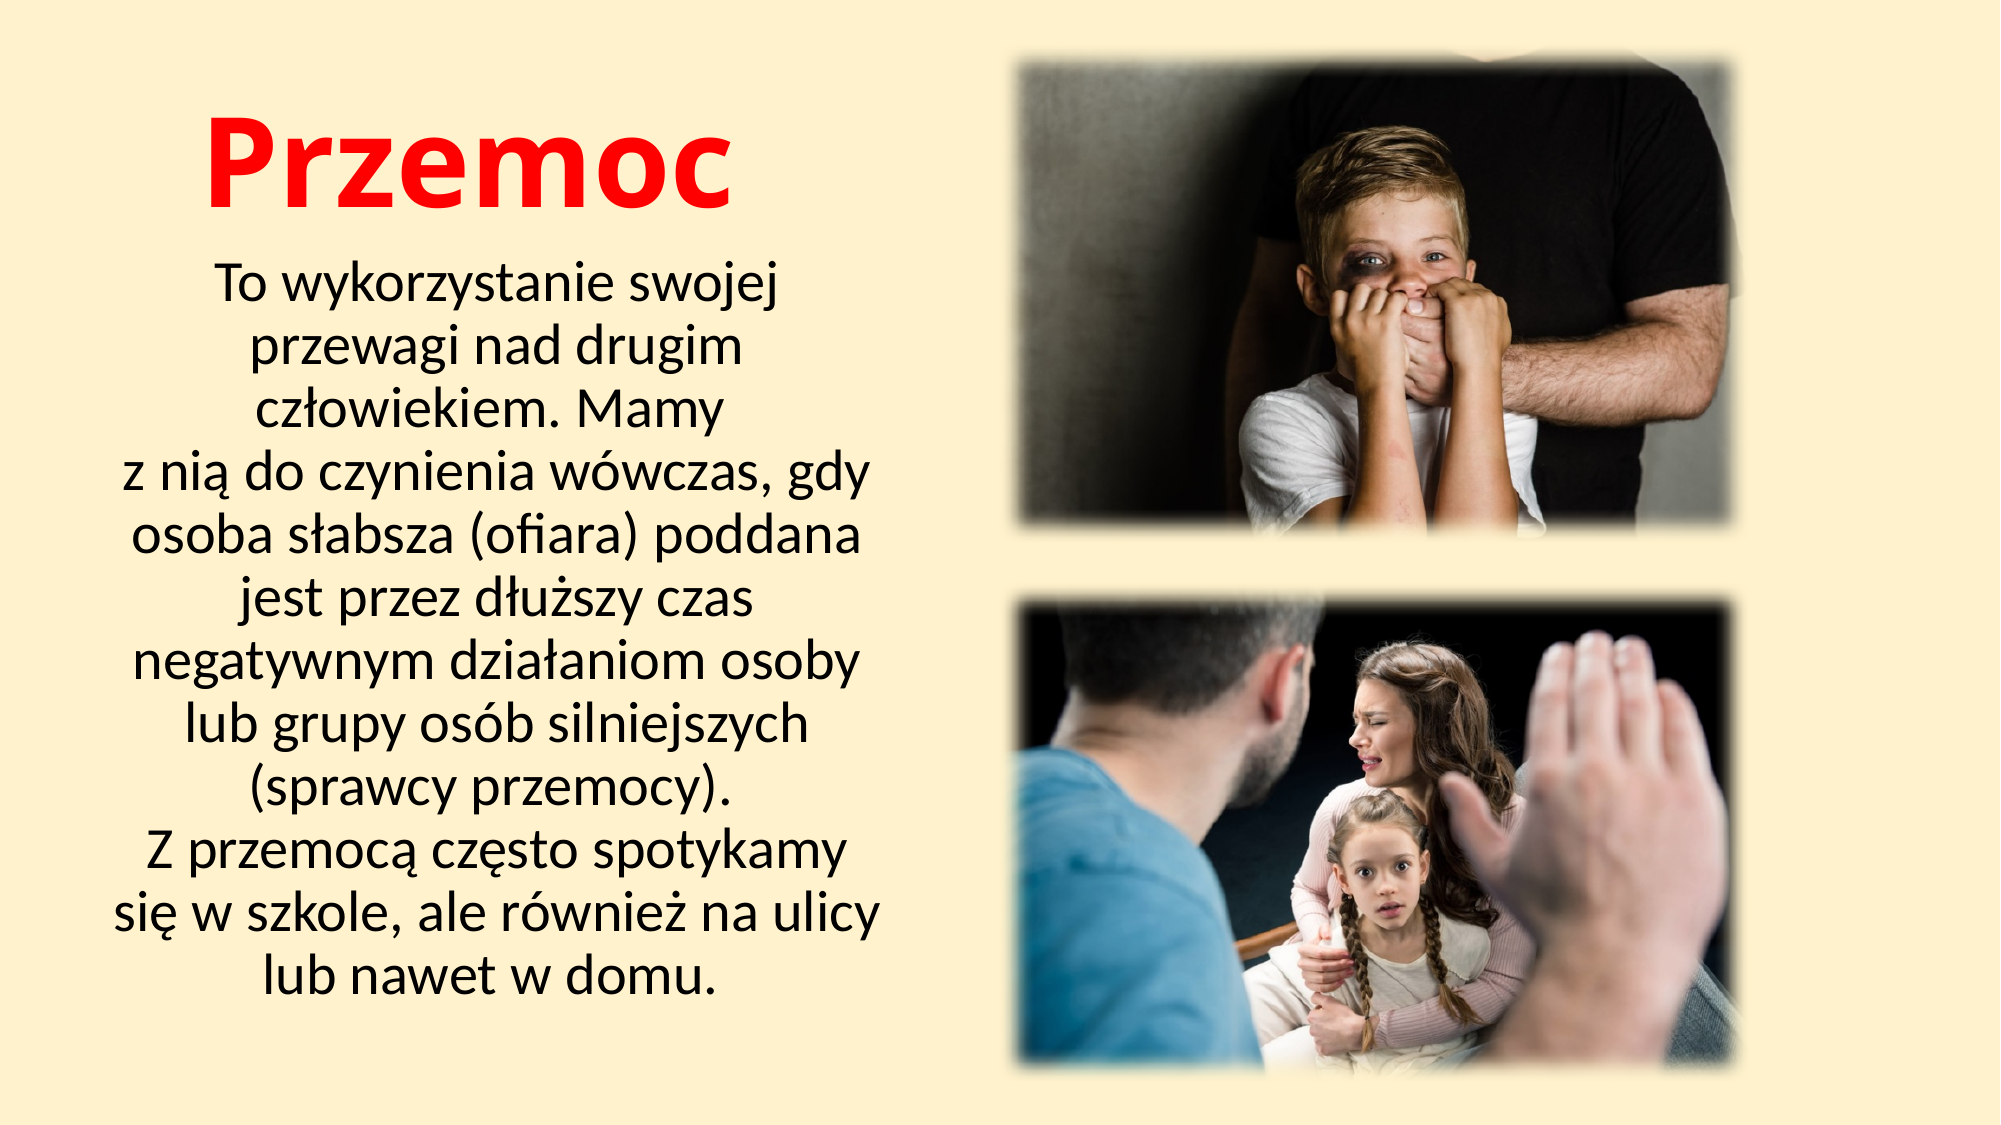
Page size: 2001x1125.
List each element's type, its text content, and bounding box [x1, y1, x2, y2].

picture [999, 43, 1750, 543]
title Przemoc [64, 68, 872, 267]
list To wykorzystanie swojej przewagi nad drugim człowiekiem. Mamy z nią do czynienia wówczas, gdy osoba słabsza (ofiara) poddana jest przez dłuższy czas negatywnym działaniom osoby lub grupy osób silniejszych (sprawcy przemocy). Z przemocą często spotykamy się w szkole, ale również na ulicy lub nawet w domu. [94, 243, 901, 843]
picture [999, 582, 1749, 1082]
